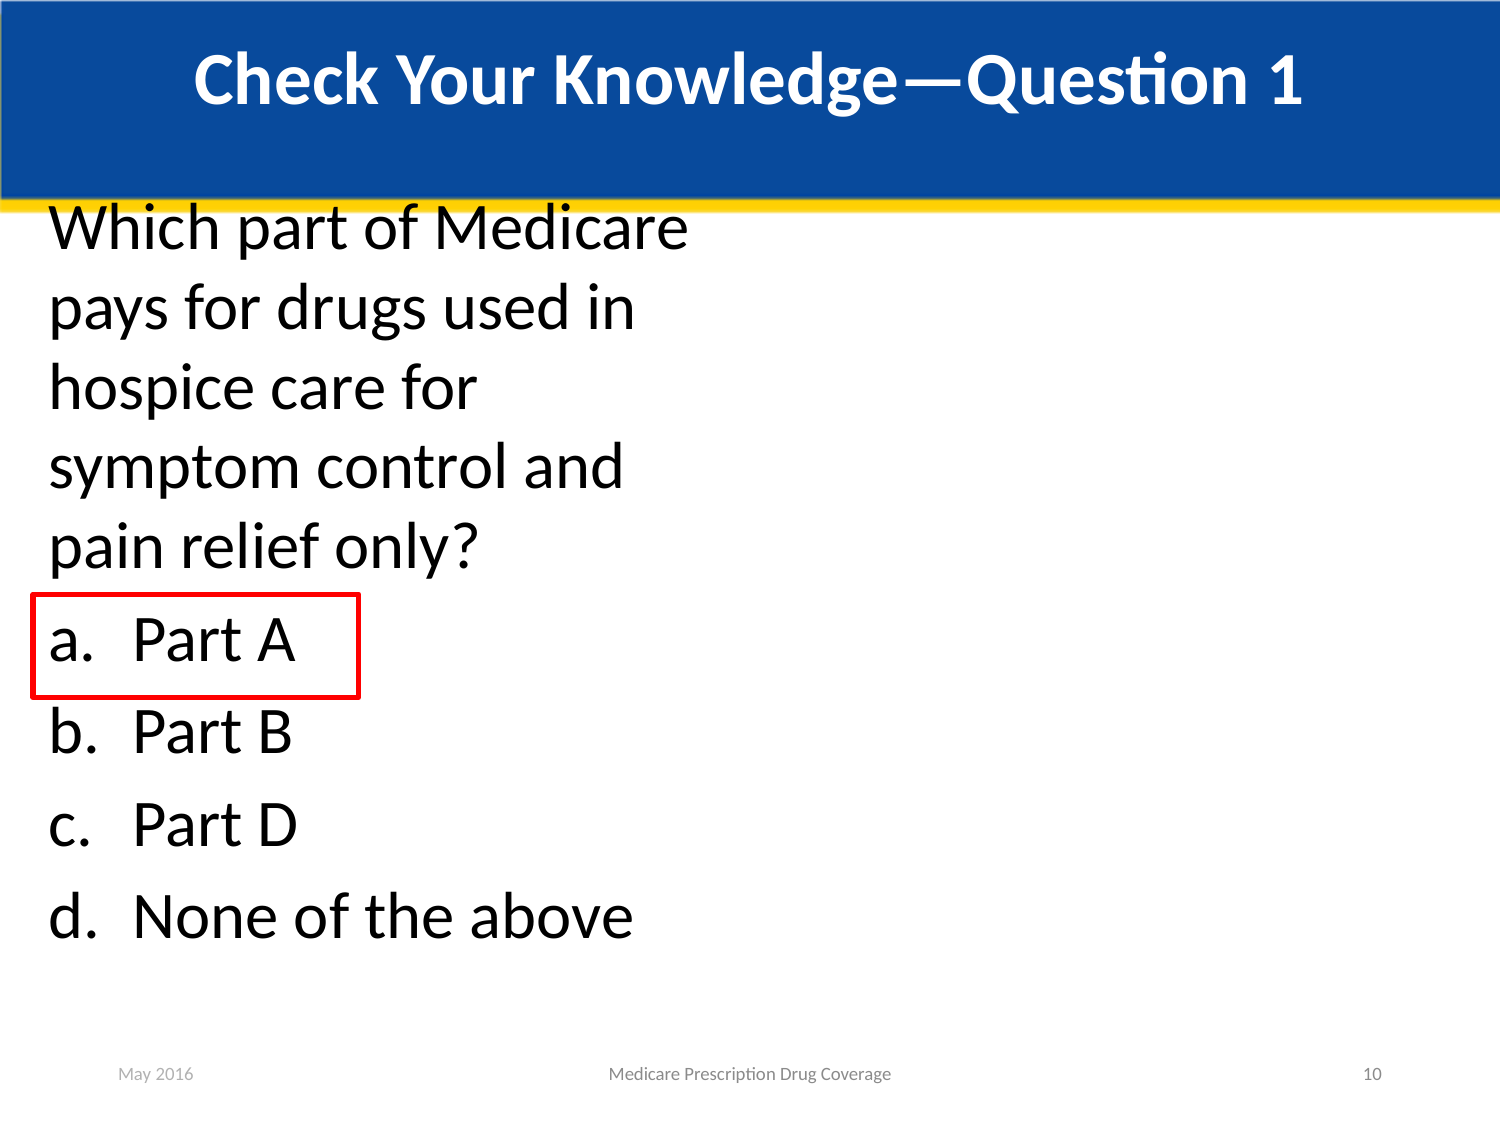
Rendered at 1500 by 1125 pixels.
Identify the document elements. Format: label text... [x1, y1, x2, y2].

text_box [33, 594, 359, 698]
footer Medicare Prescription Drug Coverage [496, 1042, 1004, 1103]
list Which part of Medicare pays for drugs used in hospice care for symptom control and pain relief only? Part A Part B Part D None of the above [33, 174, 758, 1014]
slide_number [103, 1042, 441, 1103]
slide_number 10 [1059, 1042, 1397, 1103]
title Check Your Knowledge—Question 1 [0, 1, 1500, 160]
picture [0, 160, 1500, 1125]
